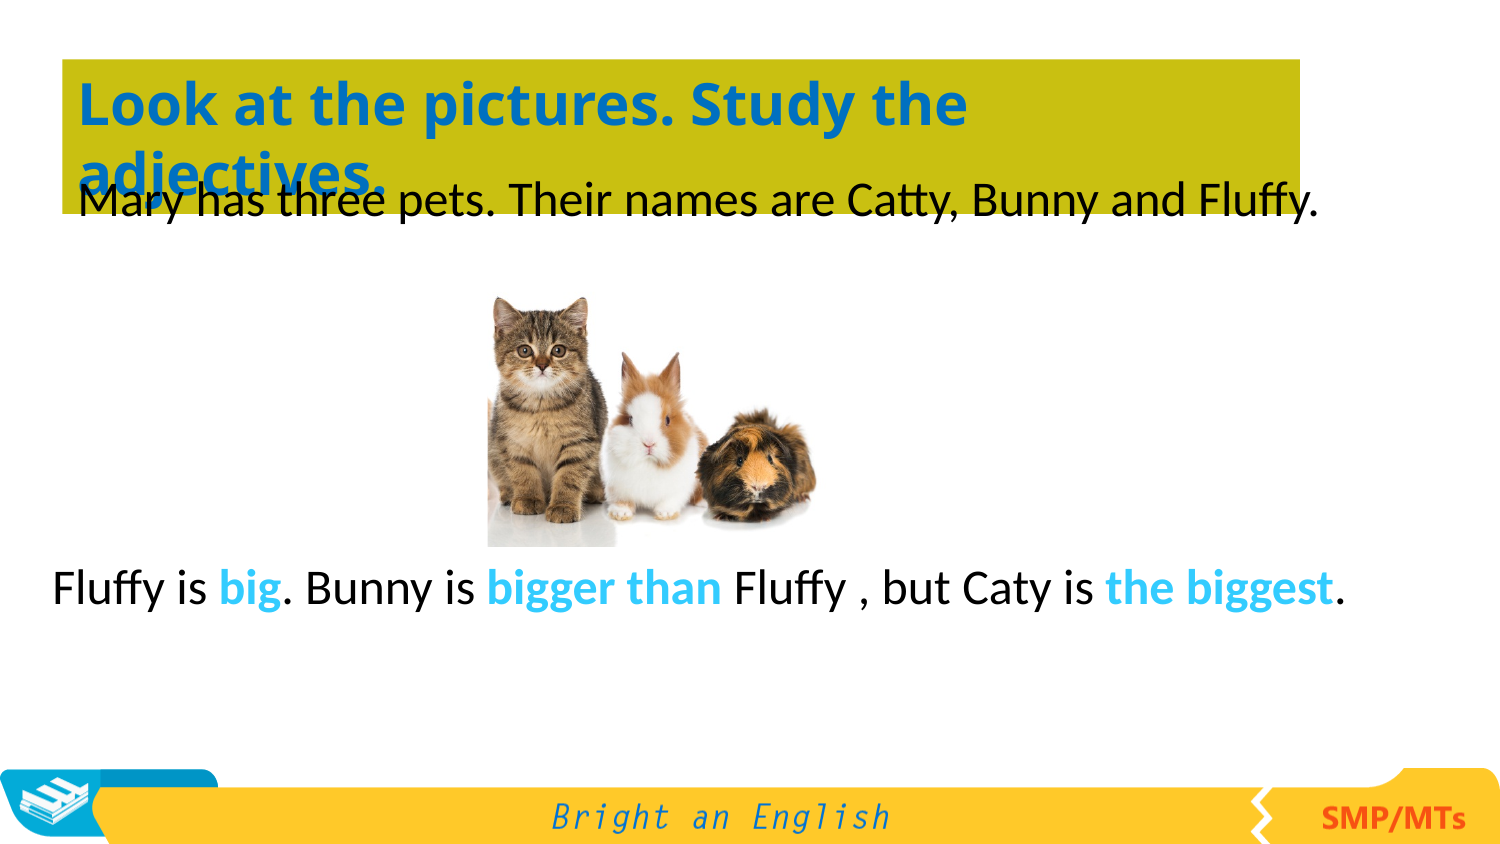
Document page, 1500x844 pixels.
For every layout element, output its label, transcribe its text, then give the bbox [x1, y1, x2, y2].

text_box Look at the pictures. Study the adjectives. [62, 59, 1300, 159]
picture [0, 768, 1500, 844]
picture [20, 778, 88, 823]
text_box Fluffy is big. Bunny is bigger than Fluffy , but Caty is the biggest. [37, 546, 1438, 622]
picture [487, 237, 840, 548]
text_box Mary has three pets. Their names are Catty, Bunny and Fluffy. [62, 159, 1375, 235]
